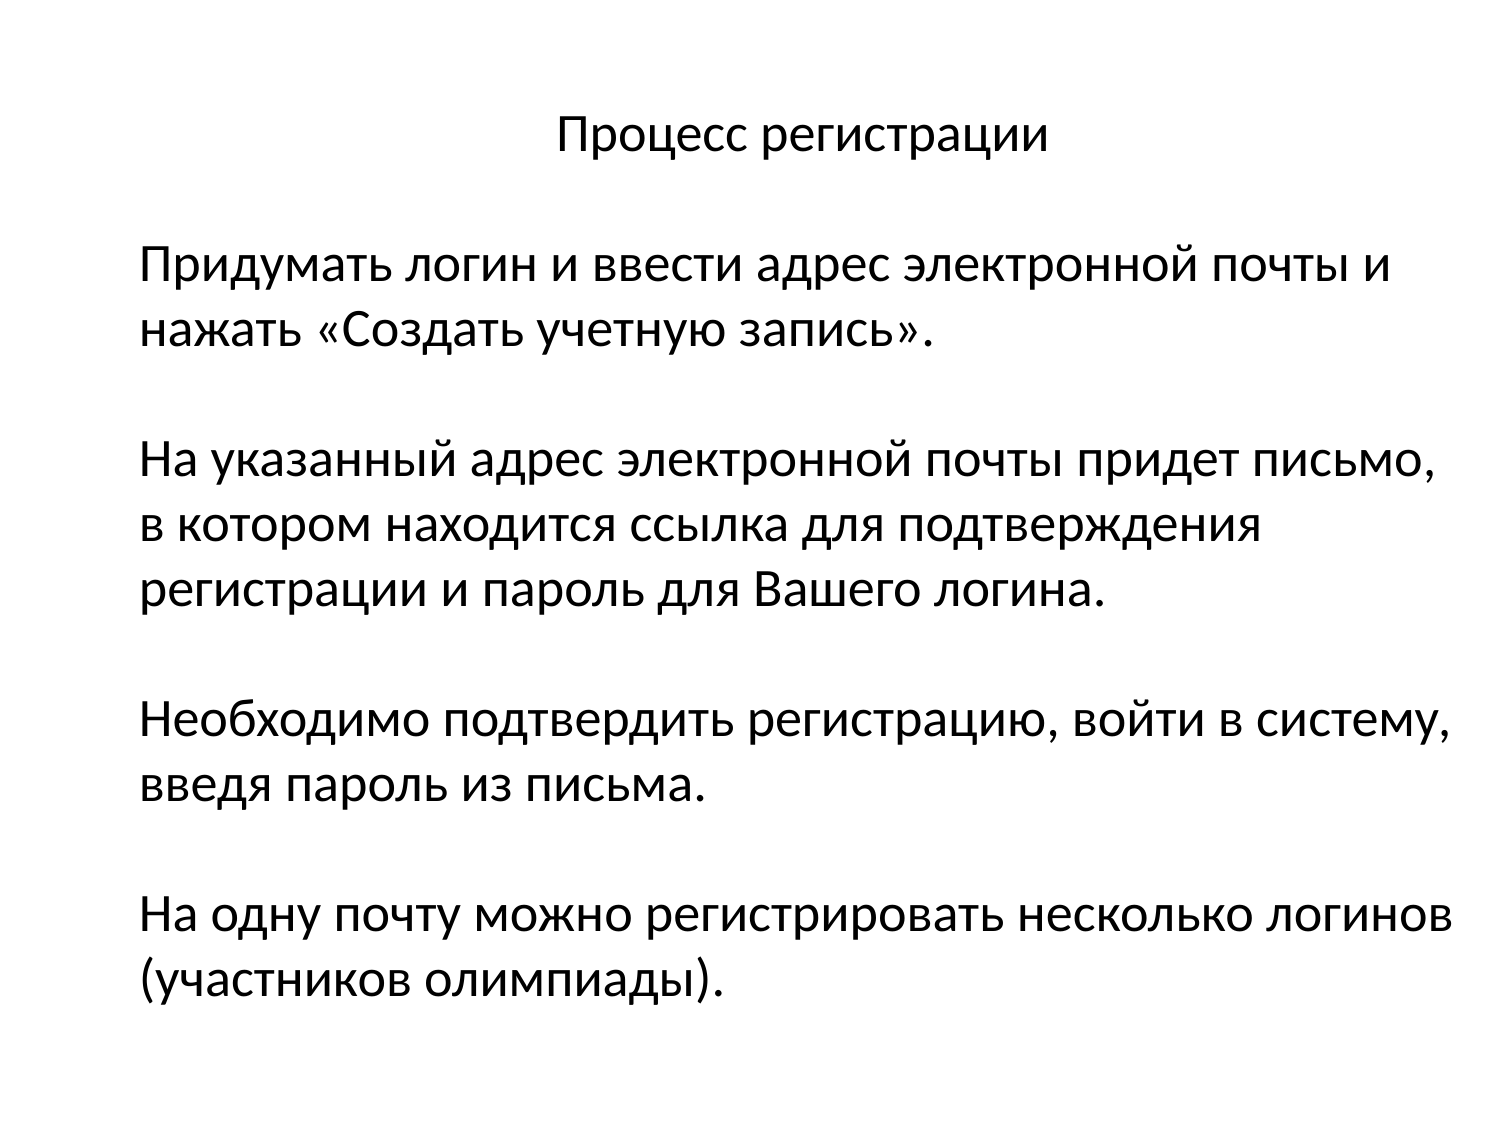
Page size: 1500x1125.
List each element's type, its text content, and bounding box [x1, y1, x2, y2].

text_box Процесс регистрации Придумать логин и ввести адрес электронной почты и нажать «Создать учетную запись». На указанный адрес электронной почты придет письмо, в котором находится ссылка для подтверждения регистрации и пароль для Вашего логина. Необходимо подтвердить регистрацию, войти в систему, введя пароль из письма. На одну почту можно регистрировать несколько логинов (участников олимпиады). [123, 89, 1483, 1015]
